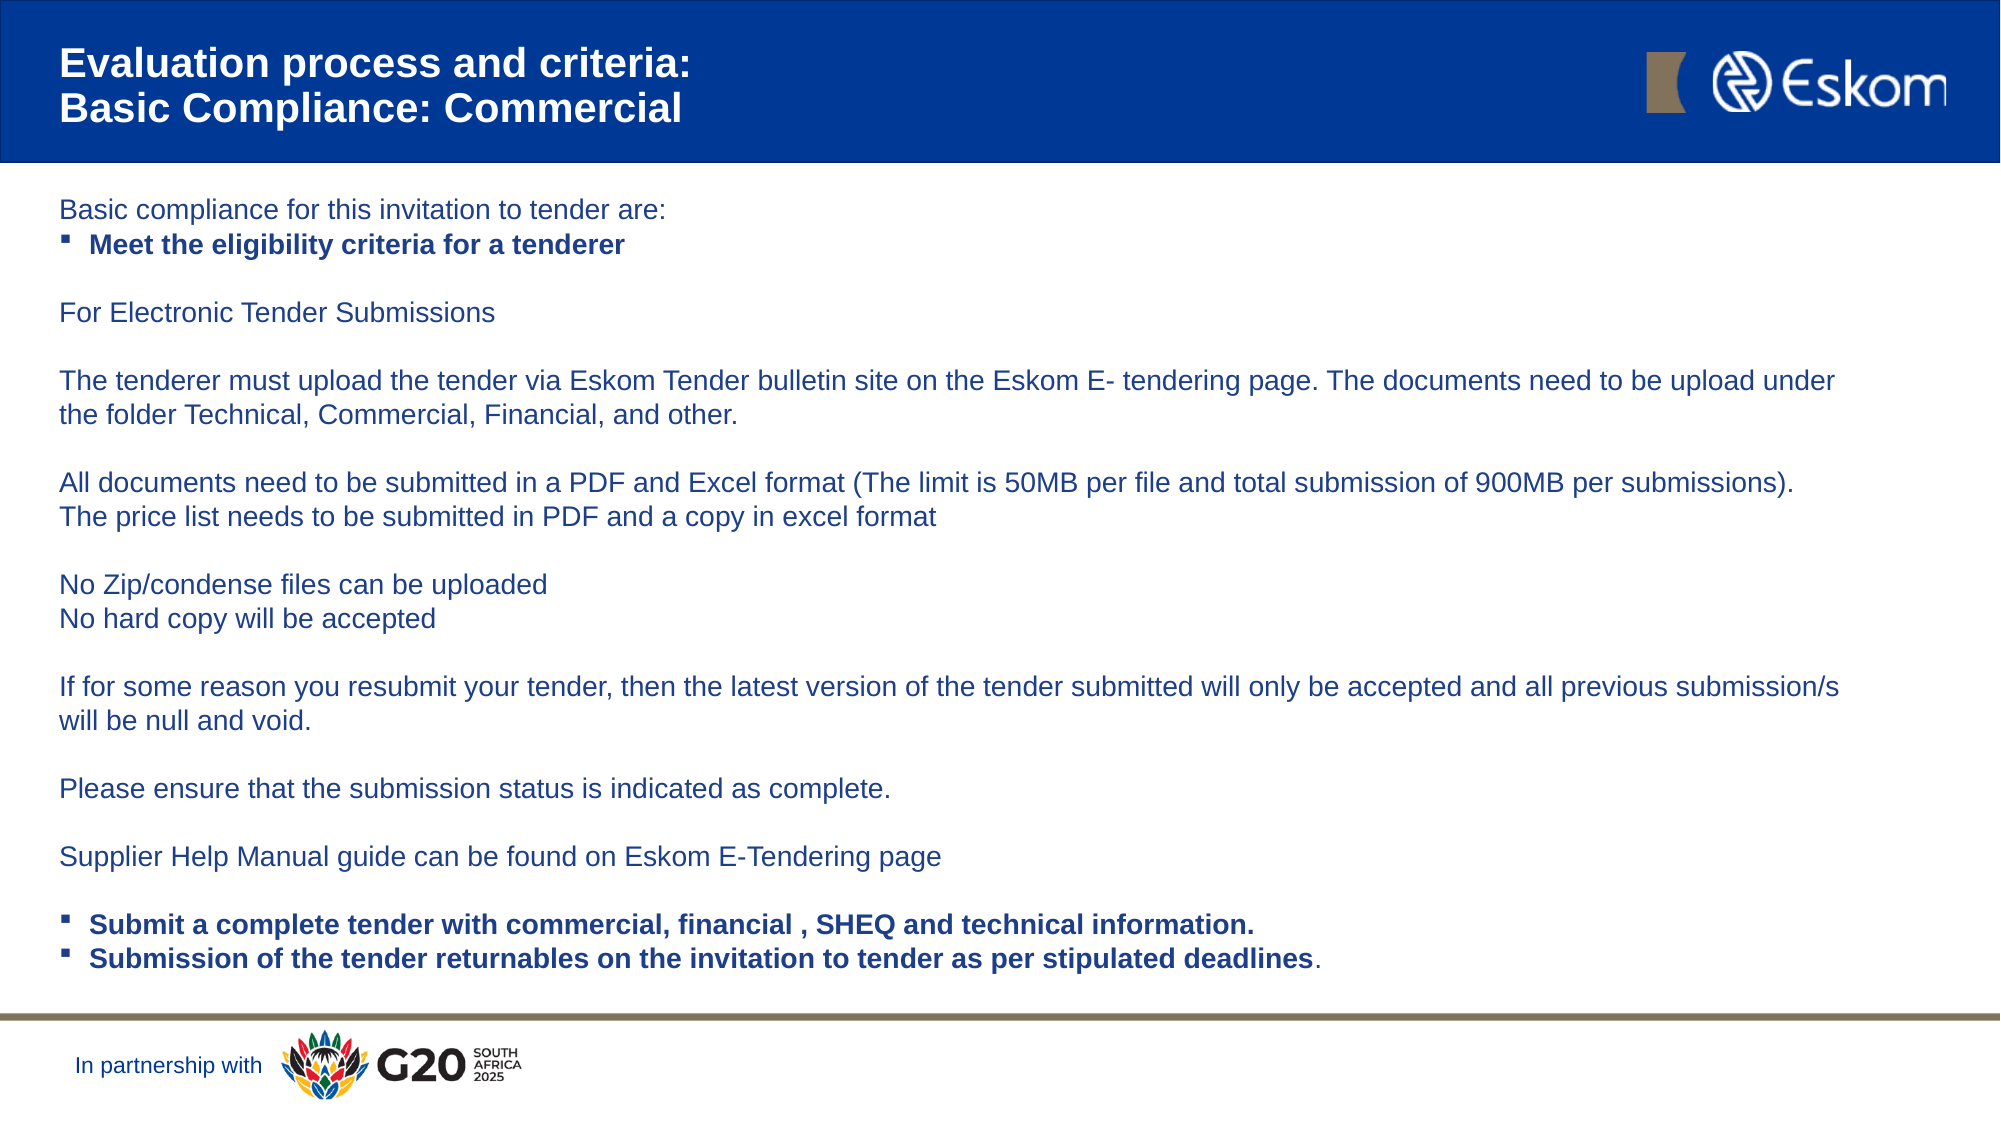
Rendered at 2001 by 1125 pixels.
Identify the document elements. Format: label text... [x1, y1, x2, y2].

text_box Evaluation process and criteria: Basic Compliance: Commercial [44, 33, 1396, 143]
text_box Basic compliance for this invitation to tender are: Meet the eligibility criteria for a tenderer For Electronic Tender Submissions The tenderer must upload the tender via Eskom Tender bulletin site on the Eskom E- tendering page. The documents need to be upload under the folder Technical, Commercial, Financial, and other. All documents need to be submitted in a PDF and Excel format (The limit is 50MB per file and total submission of 900MB per submissions). The price list needs to be submitted in PDF and a copy in excel format No Zip/condense files can be uploaded No hard copy will be accepted If for some reason you resubmit your tender, then the latest version of the tender submitted will only be accepted and all previous submission/s will be null and void. Please ensure that the submission status is indicated as complete. Supplier Help Manual guide can be found on Eskom E-Tendering page Submit a complete tender with commercial, financial , SHEQ and technical information. Submission of the tender returnables on the invitation to tender as per stipulated deadlines. [44, 184, 1861, 982]
picture [280, 1029, 526, 1100]
